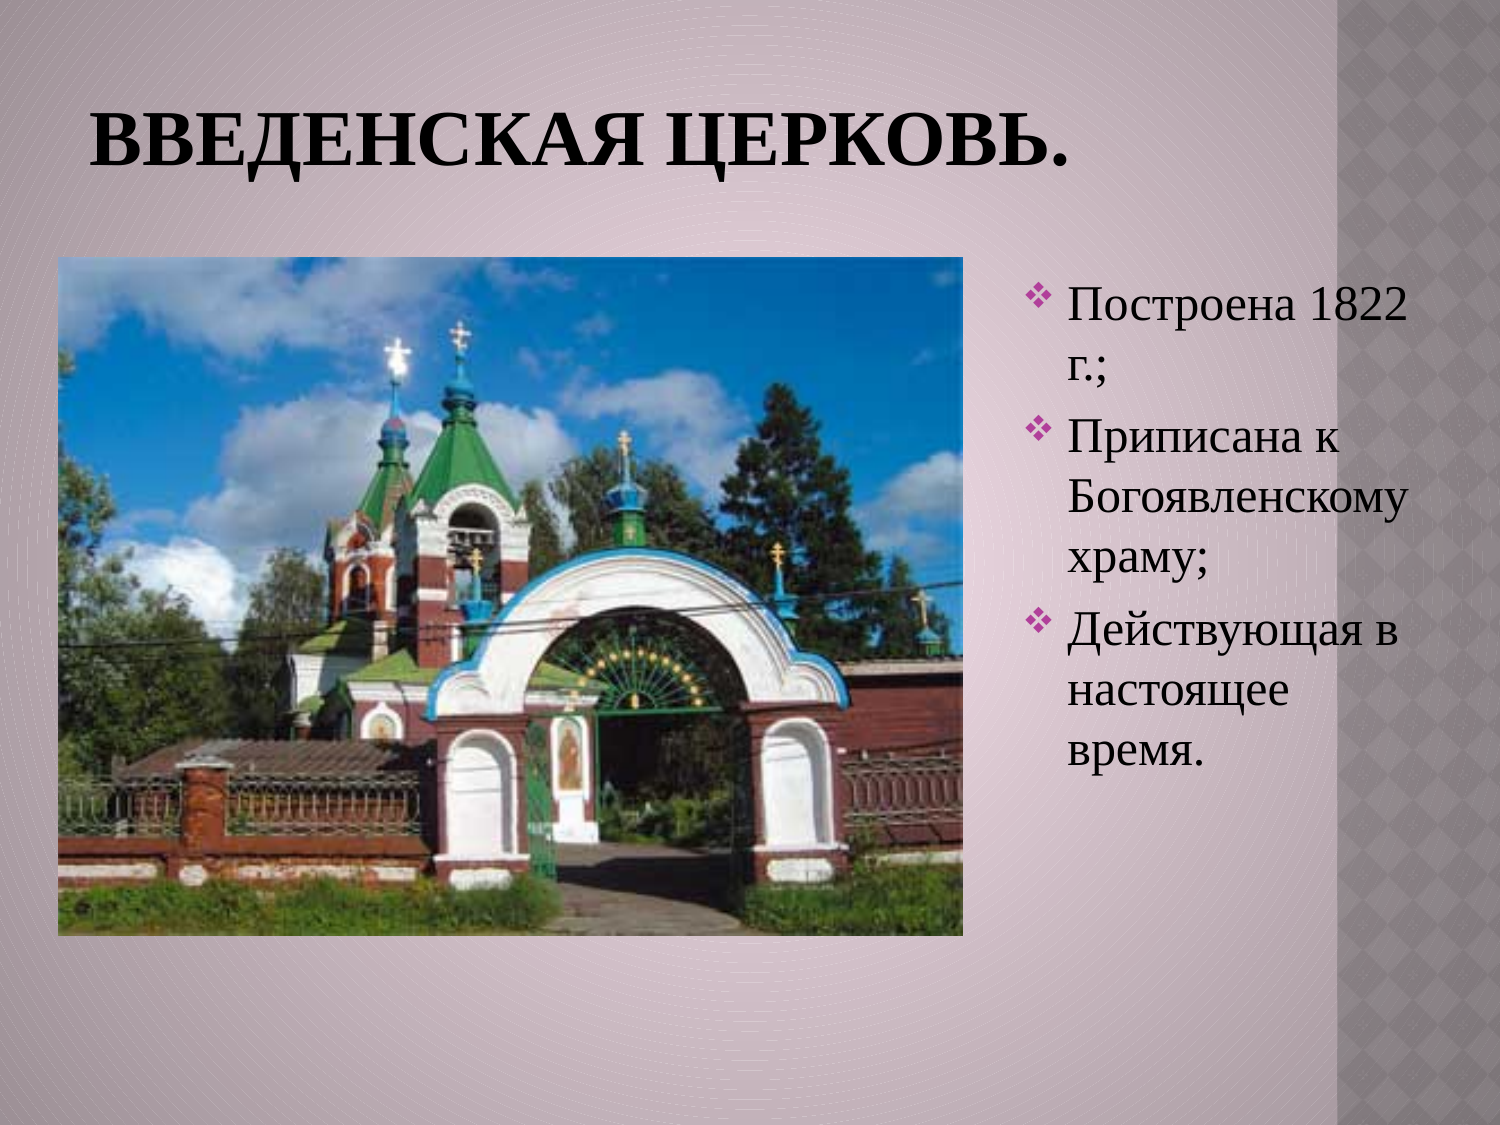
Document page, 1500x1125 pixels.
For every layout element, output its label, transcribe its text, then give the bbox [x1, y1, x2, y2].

list Построена 1822 г.; Приписана к Богоявленскому храму; Действующая в настоящее время. [1007, 262, 1425, 1005]
title Введенская церковь. [82, 58, 1270, 182]
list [58, 257, 964, 937]
